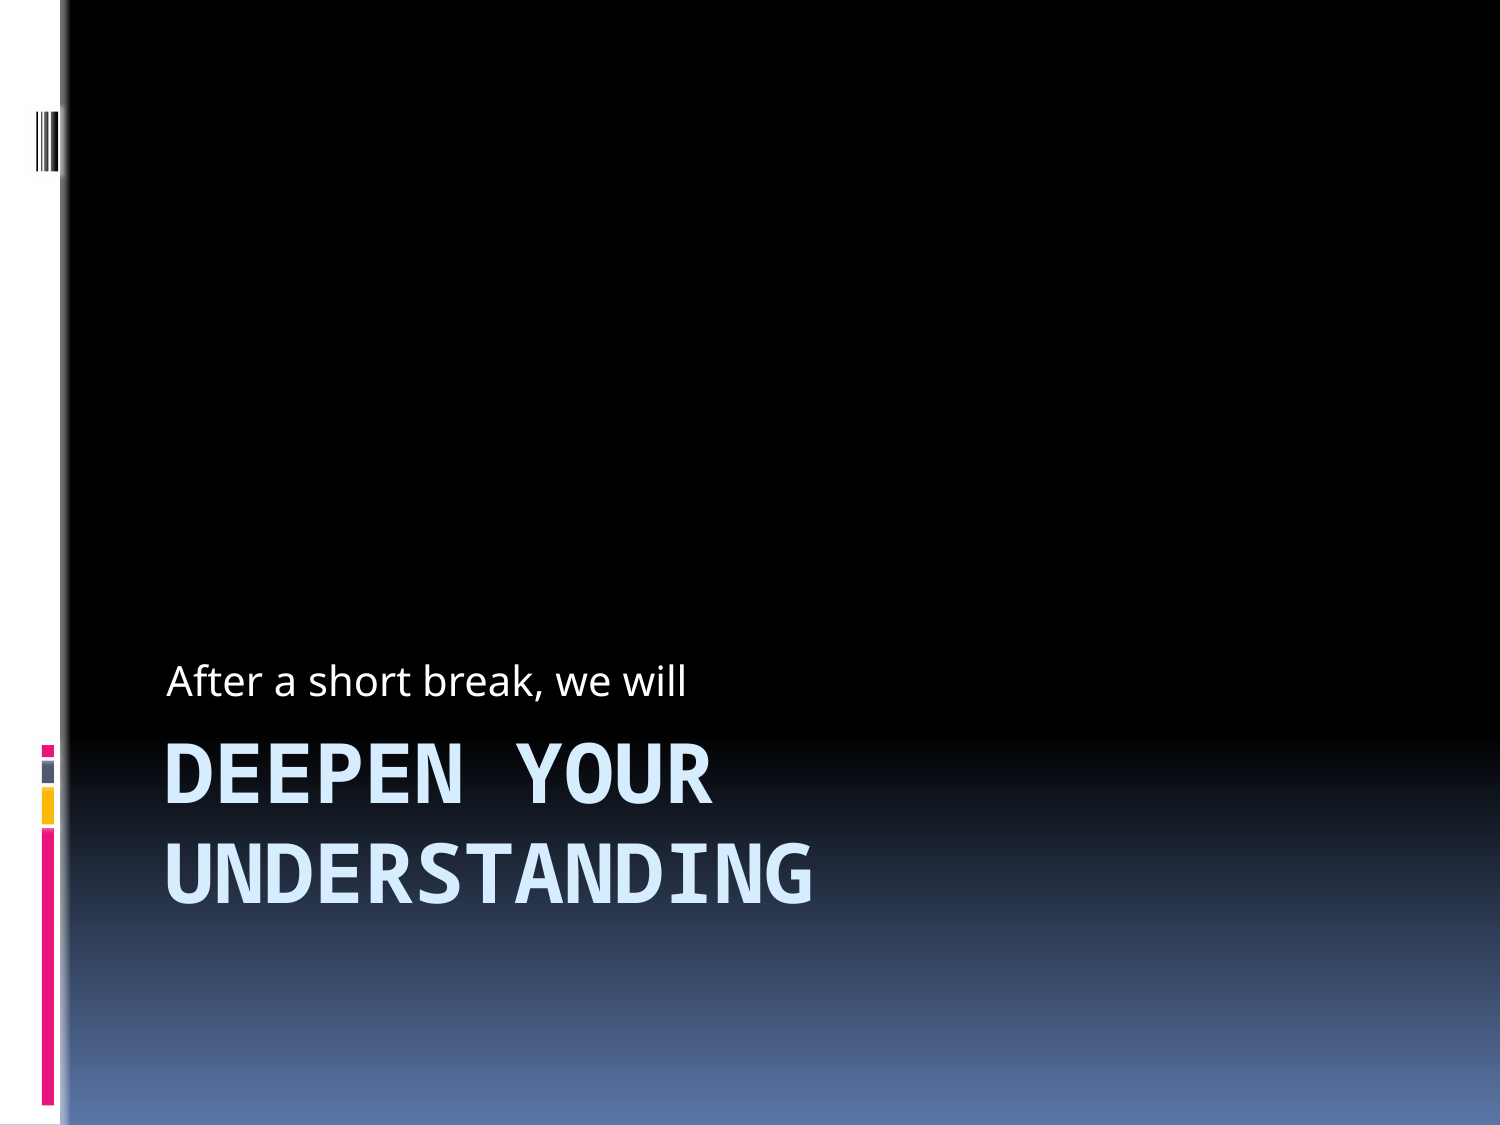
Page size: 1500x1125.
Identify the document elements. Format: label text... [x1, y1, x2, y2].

subtitle After a short break, we will [150, 464, 1425, 713]
title Deepen your understanding [150, 713, 1425, 1037]
